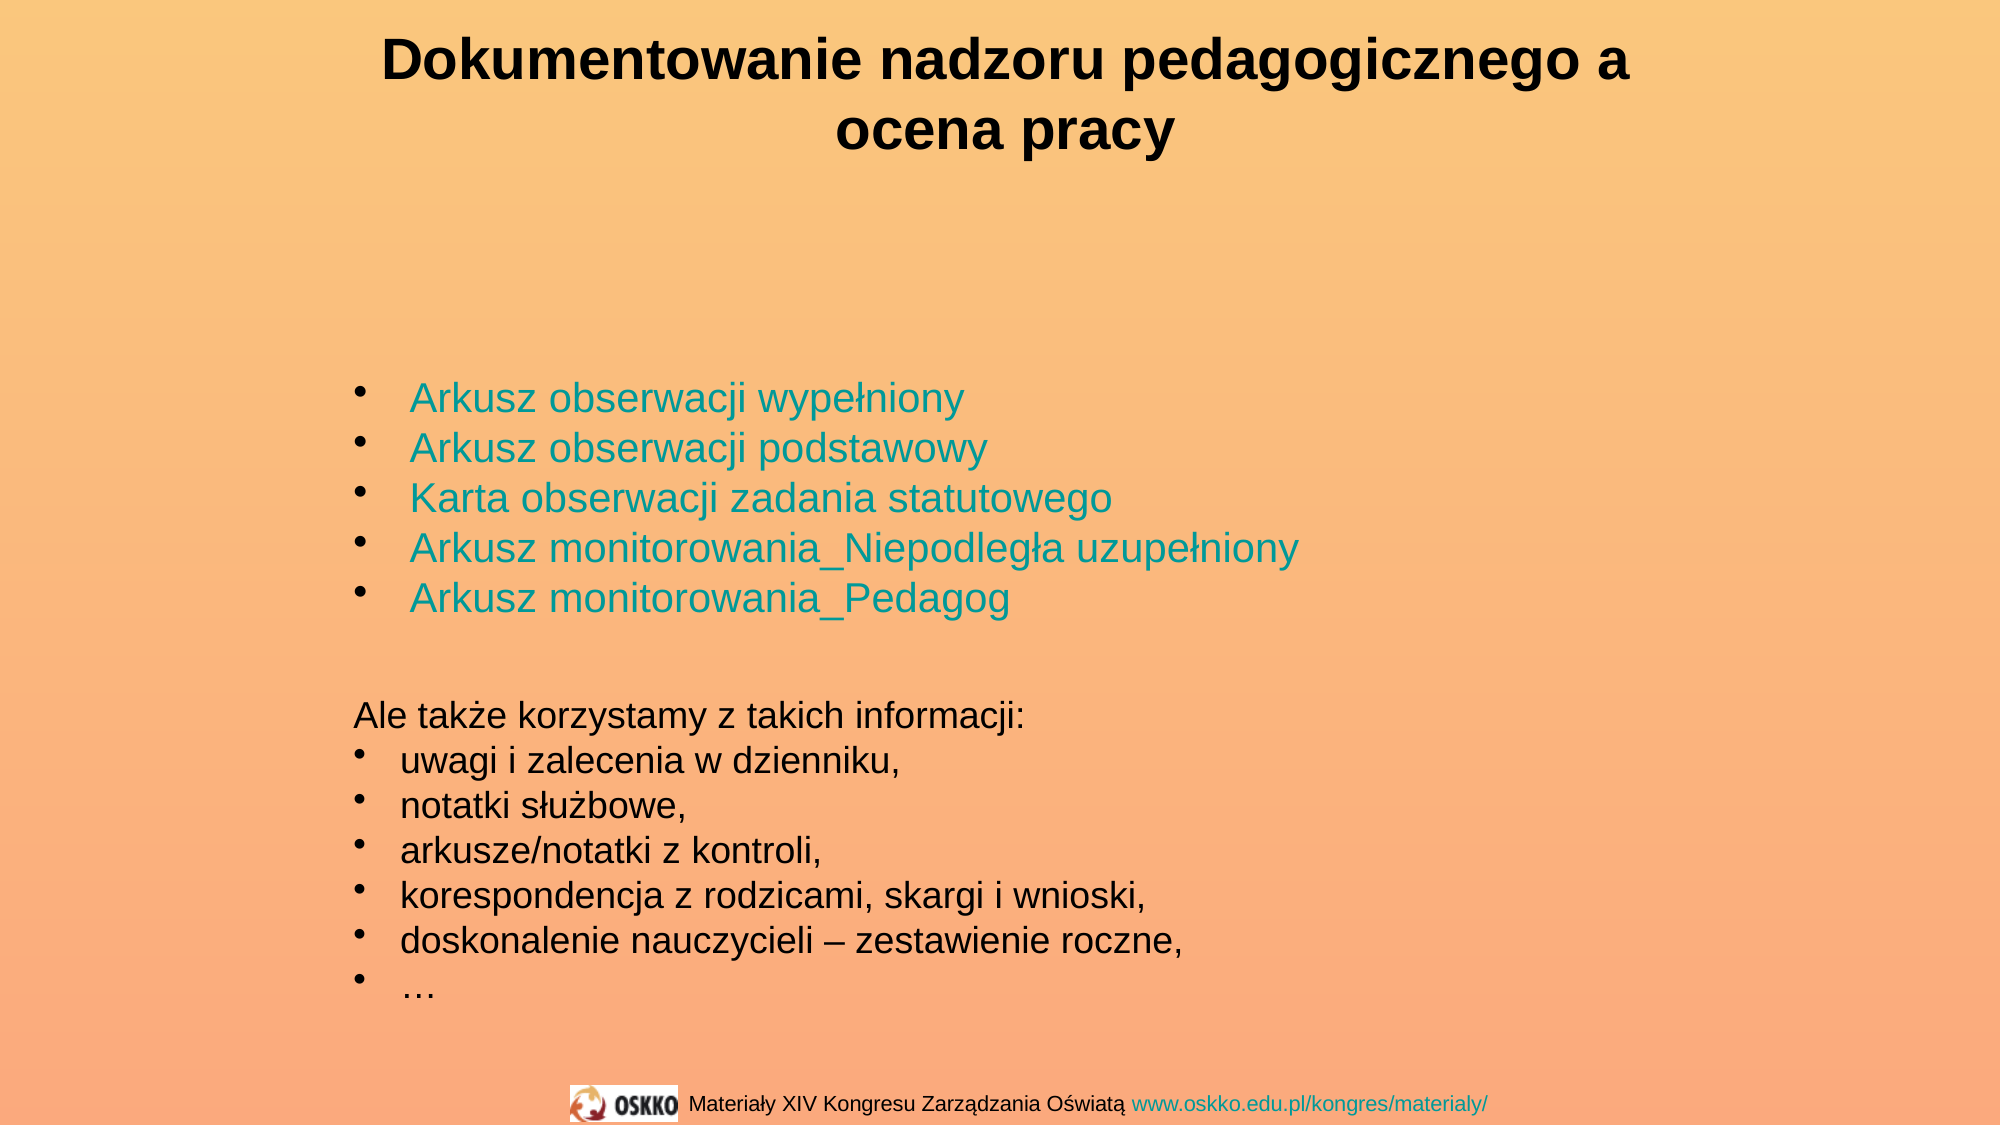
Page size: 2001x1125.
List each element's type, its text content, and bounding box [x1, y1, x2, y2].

text_box Materiały XIV Kongresu Zarządzania Oświatą www.oskko.edu.pl/kongres/materialy/ [444, 1082, 1739, 1124]
picture [570, 1085, 678, 1123]
text_box Dokumentowanie nadzoru pedagogicznego a ocena pracy Arkusz obserwacji wypełniony Arkusz obserwacji podstawowy Karta obserwacji zadania statutowego Arkusz monitorowania_Niepodległa uzupełniony Arkusz monitorowania_Pedagog Ale także korzystamy z takich informacji: uwagi i zalecenia w dzienniku, notatki służbowe, arkusze/notatki z kontroli, korespondencja z rodzicami, skargi i wnioski, doskonalenie nauczycieli – zestawienie roczne, … [338, 13, 1674, 1104]
